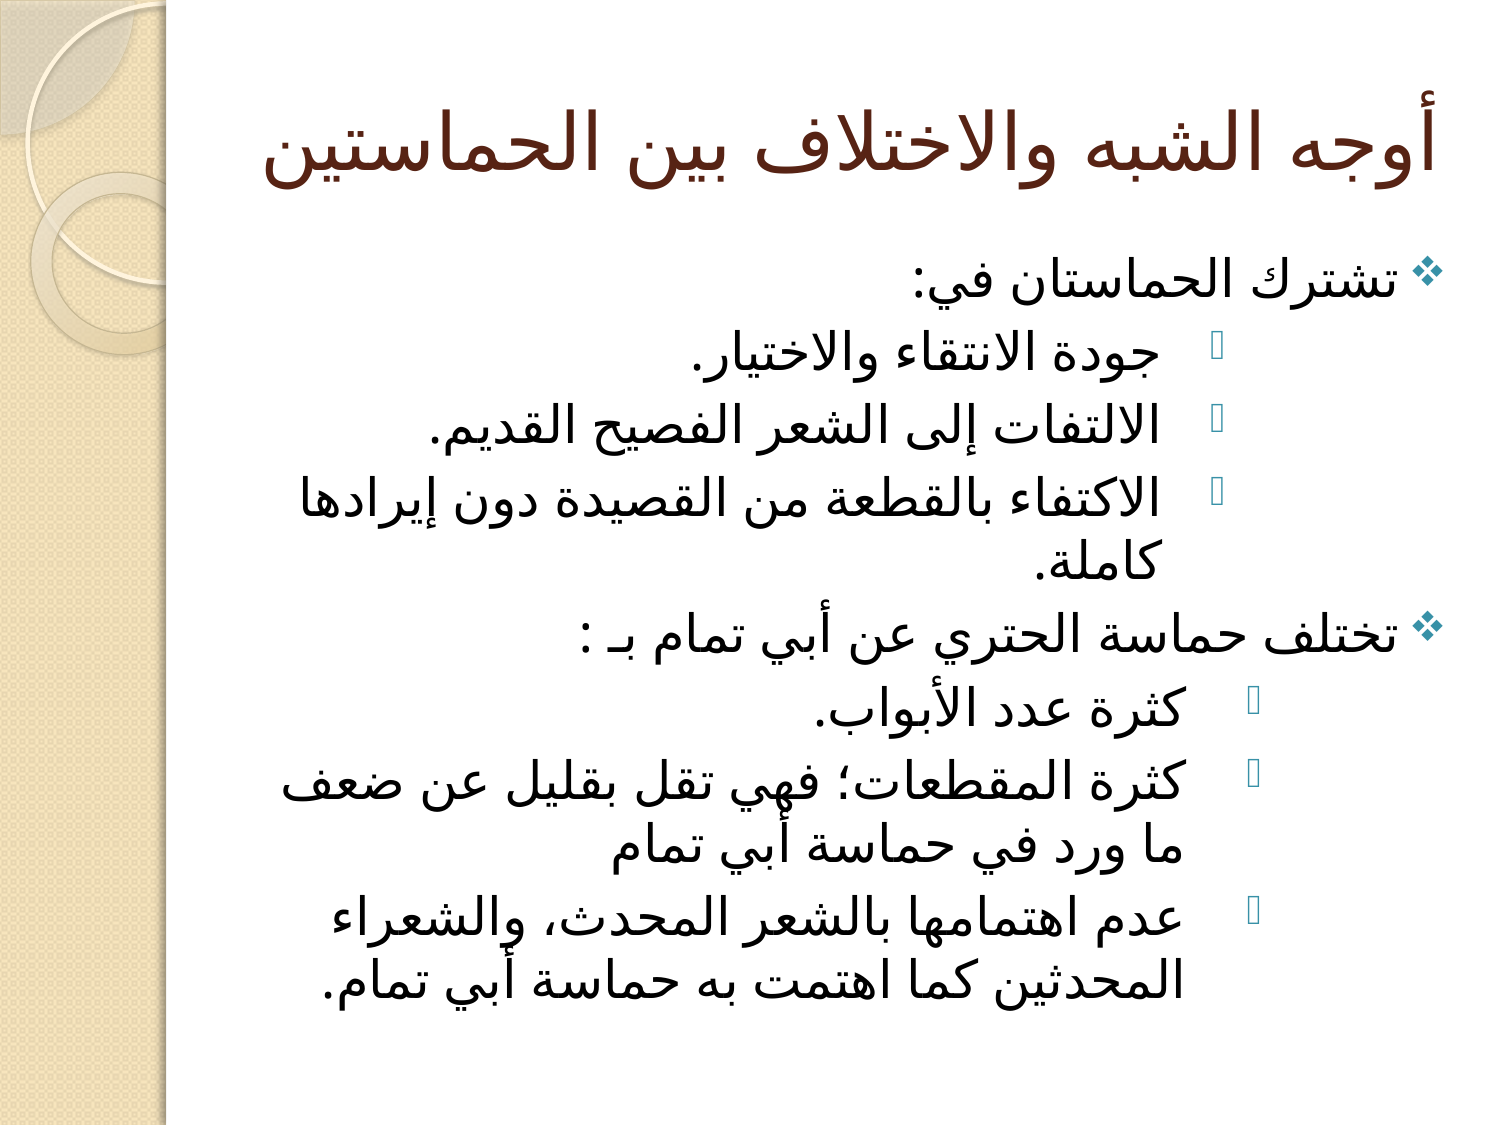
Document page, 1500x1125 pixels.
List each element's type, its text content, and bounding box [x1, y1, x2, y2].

list تشترك الحماستان في: جودة الانتقاء والاختيار. الالتفات إلى الشعر الفصيح القديم. الاكتفاء بالقطعة من القصيدة دون إيرادها كاملة. تختلف حماسة الحتري عن أبي تمام بـ : كثرة عدد الأبواب. كثرة المقطعات؛ فهي تقل بقليل عن ضعف ما ورد في حماسة أبي تمام عدم اهتمامها بالشعر المحدث، والشعراء المحدثين كما اهتمت به حماسة أبي تمام. [235, 237, 1466, 1025]
title أوجه الشبه والاختلاف بين الحماستين [235, 45, 1466, 233]
